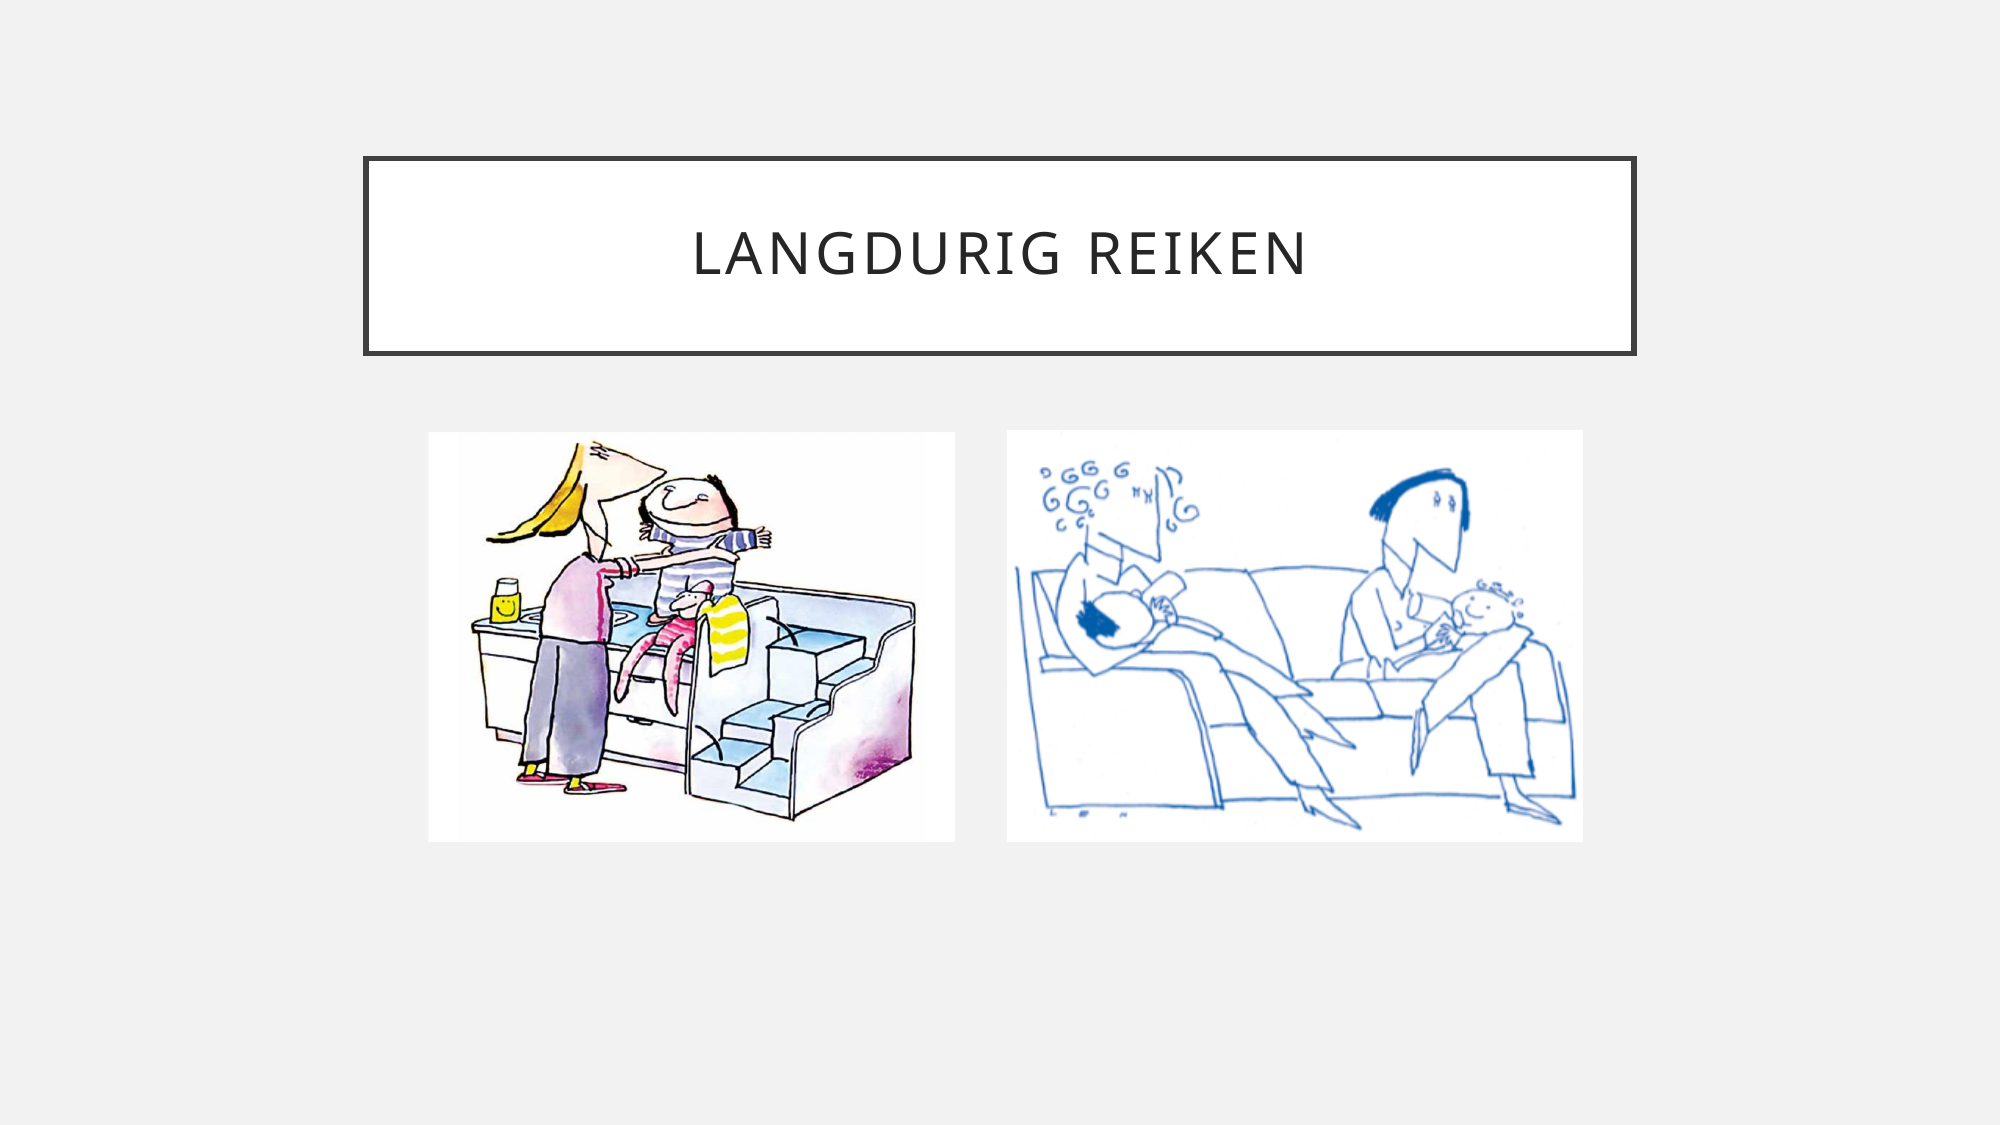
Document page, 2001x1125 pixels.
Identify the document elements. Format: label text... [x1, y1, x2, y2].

picture [1007, 430, 1583, 842]
picture [428, 432, 956, 842]
title Langdurig reiken [363, 156, 1637, 356]
